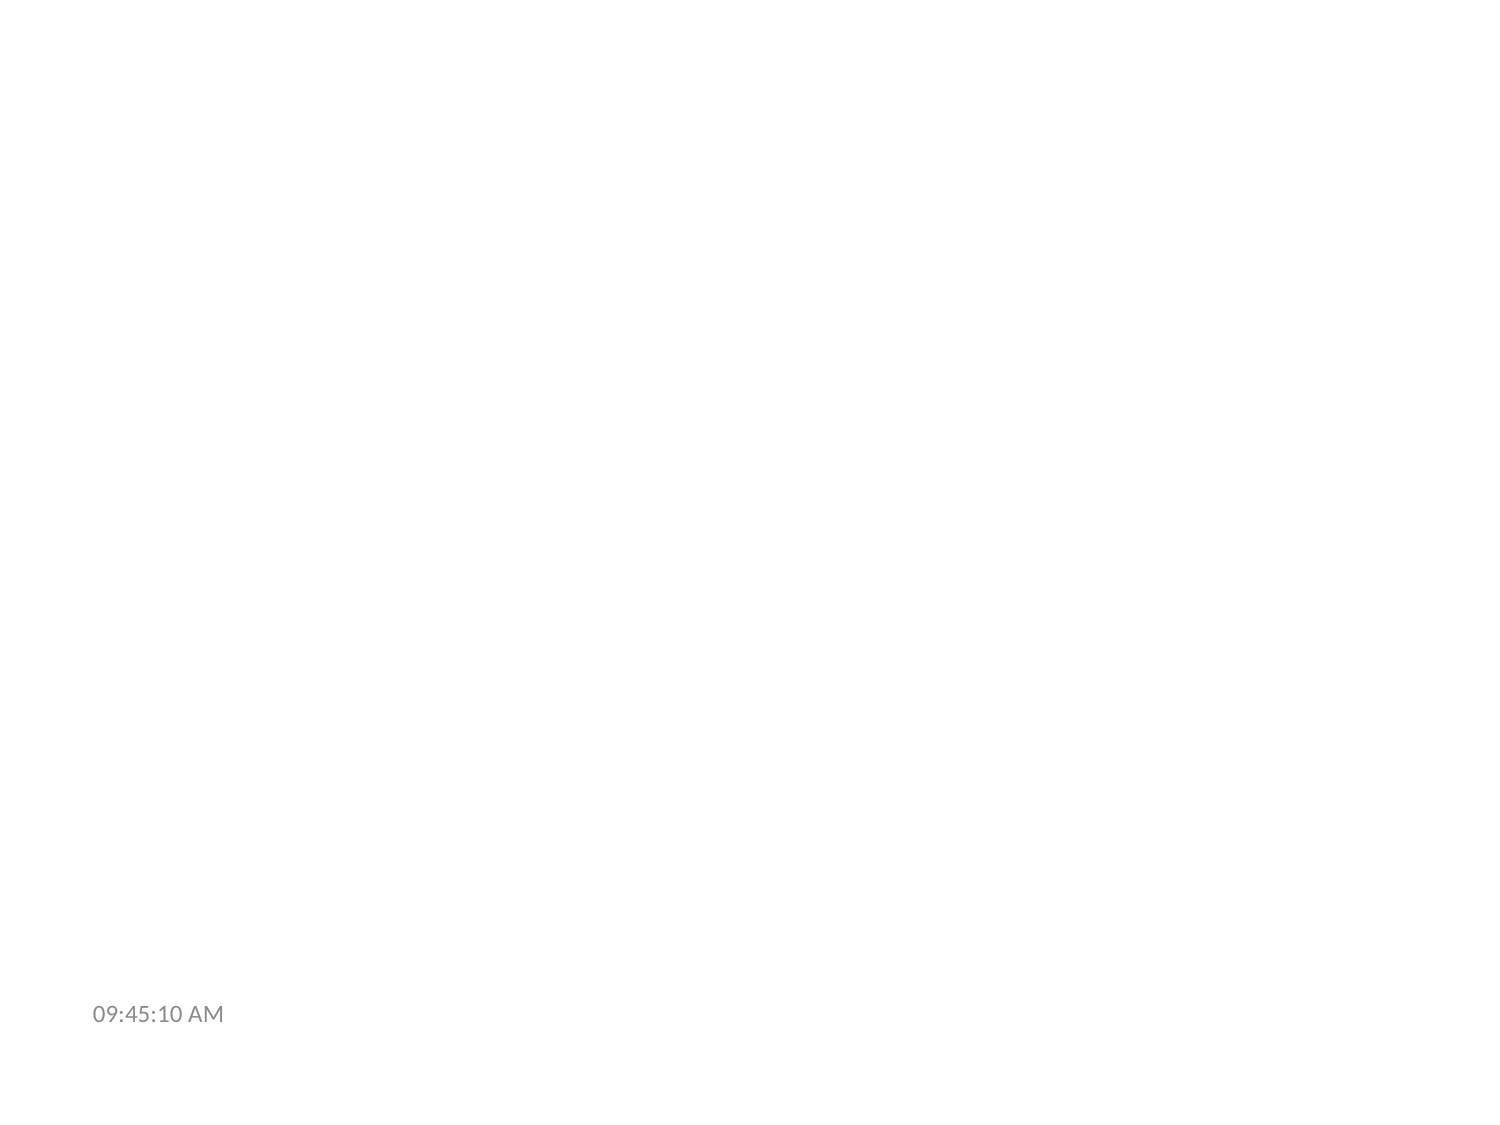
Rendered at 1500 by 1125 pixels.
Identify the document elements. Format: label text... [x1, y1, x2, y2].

text_box 3:35:09 PM [77, 982, 428, 1043]
